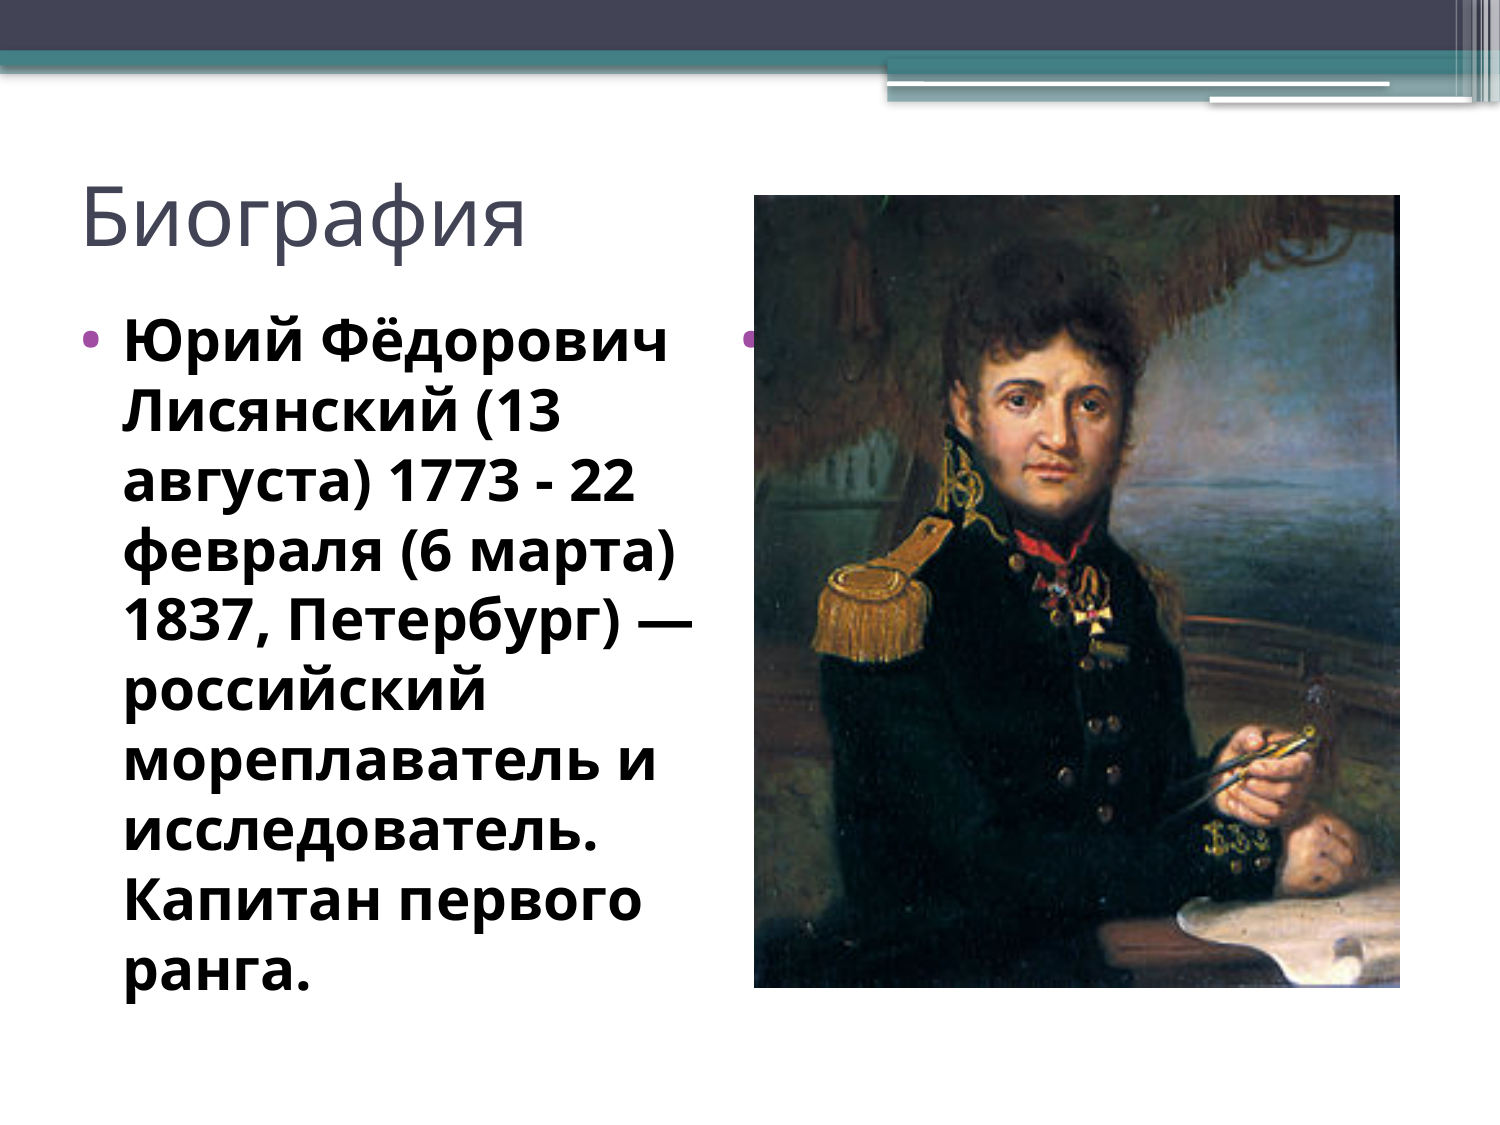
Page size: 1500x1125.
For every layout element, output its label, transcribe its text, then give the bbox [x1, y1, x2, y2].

picture [753, 194, 1400, 988]
title Биография [64, 125, 1415, 301]
list Юрий Фёдорович Лисянский (13 августа) 1773 - 22 февраля (6 марта) 1837, Петербург) — российский мореплаватель и исследователь. Капитан первого ранга. Происходит из древнего украинского казацкого рода. Родился в семье священника. [47, 295, 1398, 1059]
